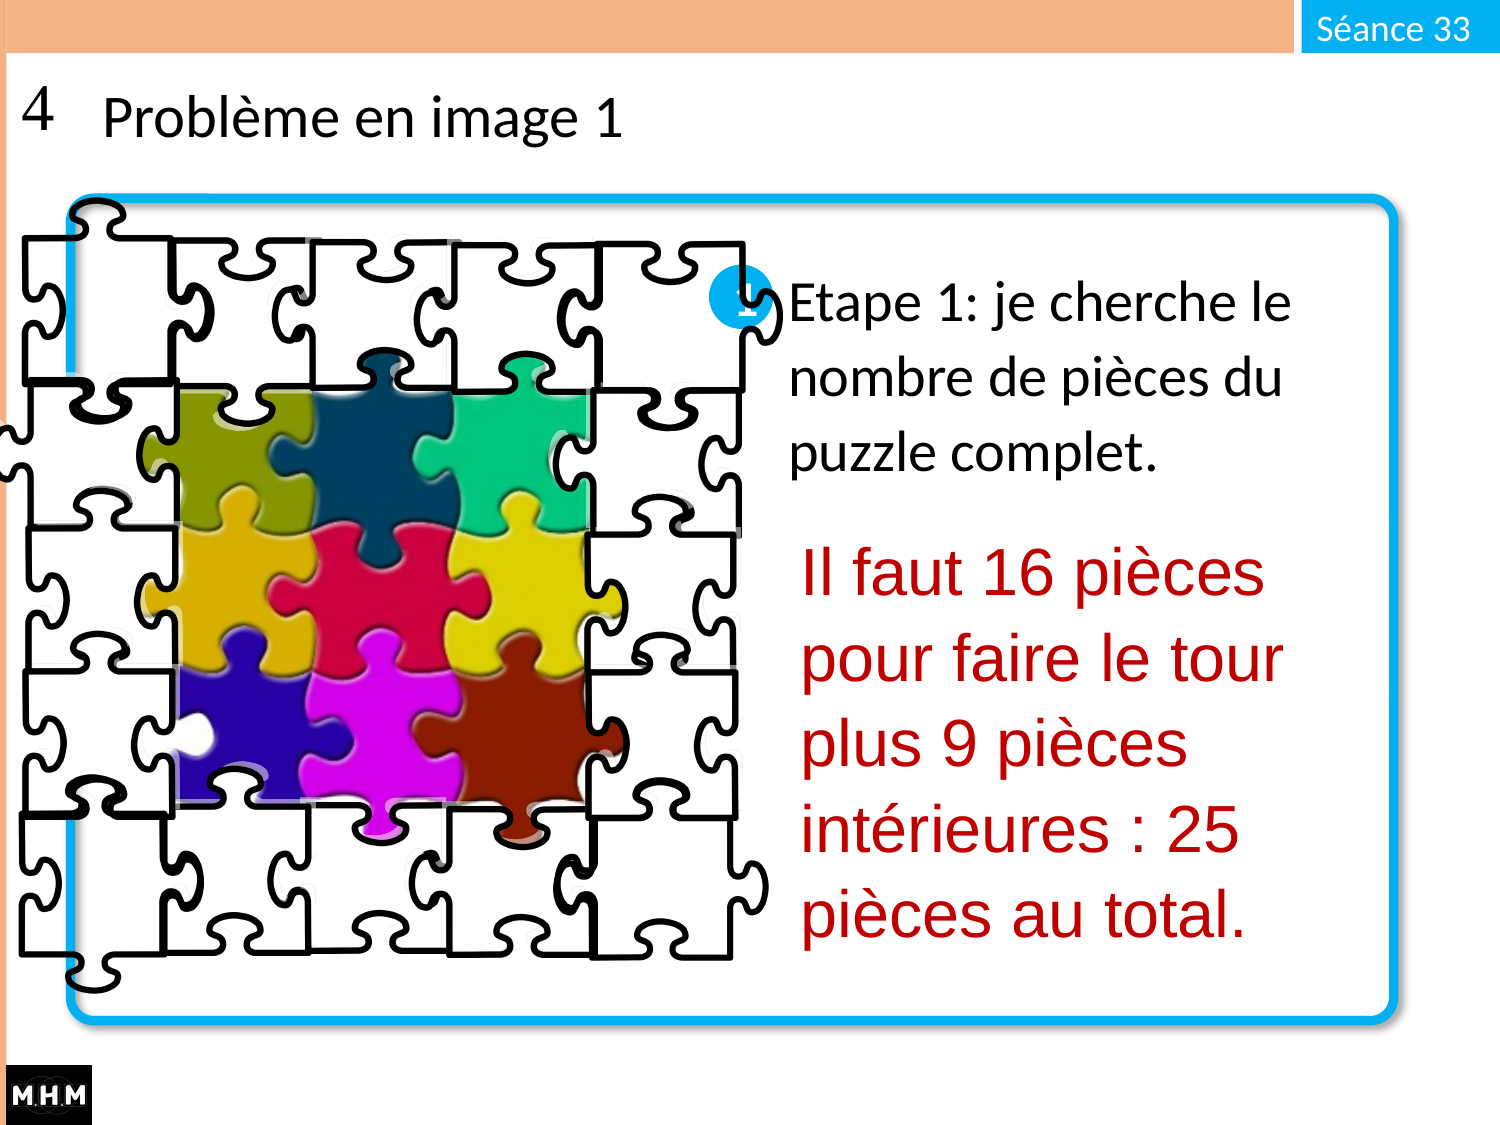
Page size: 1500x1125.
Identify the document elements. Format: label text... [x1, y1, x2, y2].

text_box Etape 1: je cherche le nombre de pièces du puzzle complet. [773, 251, 1377, 613]
picture [0, 198, 783, 999]
picture [6, 1065, 92, 1125]
title Problème en image 1 [87, 32, 1382, 158]
text_box [68, 196, 1396, 1023]
text_box Il faut 16 pièces pour faire le tour plus 9 pièces intérieures : 25 pièces au total. [785, 516, 1389, 702]
